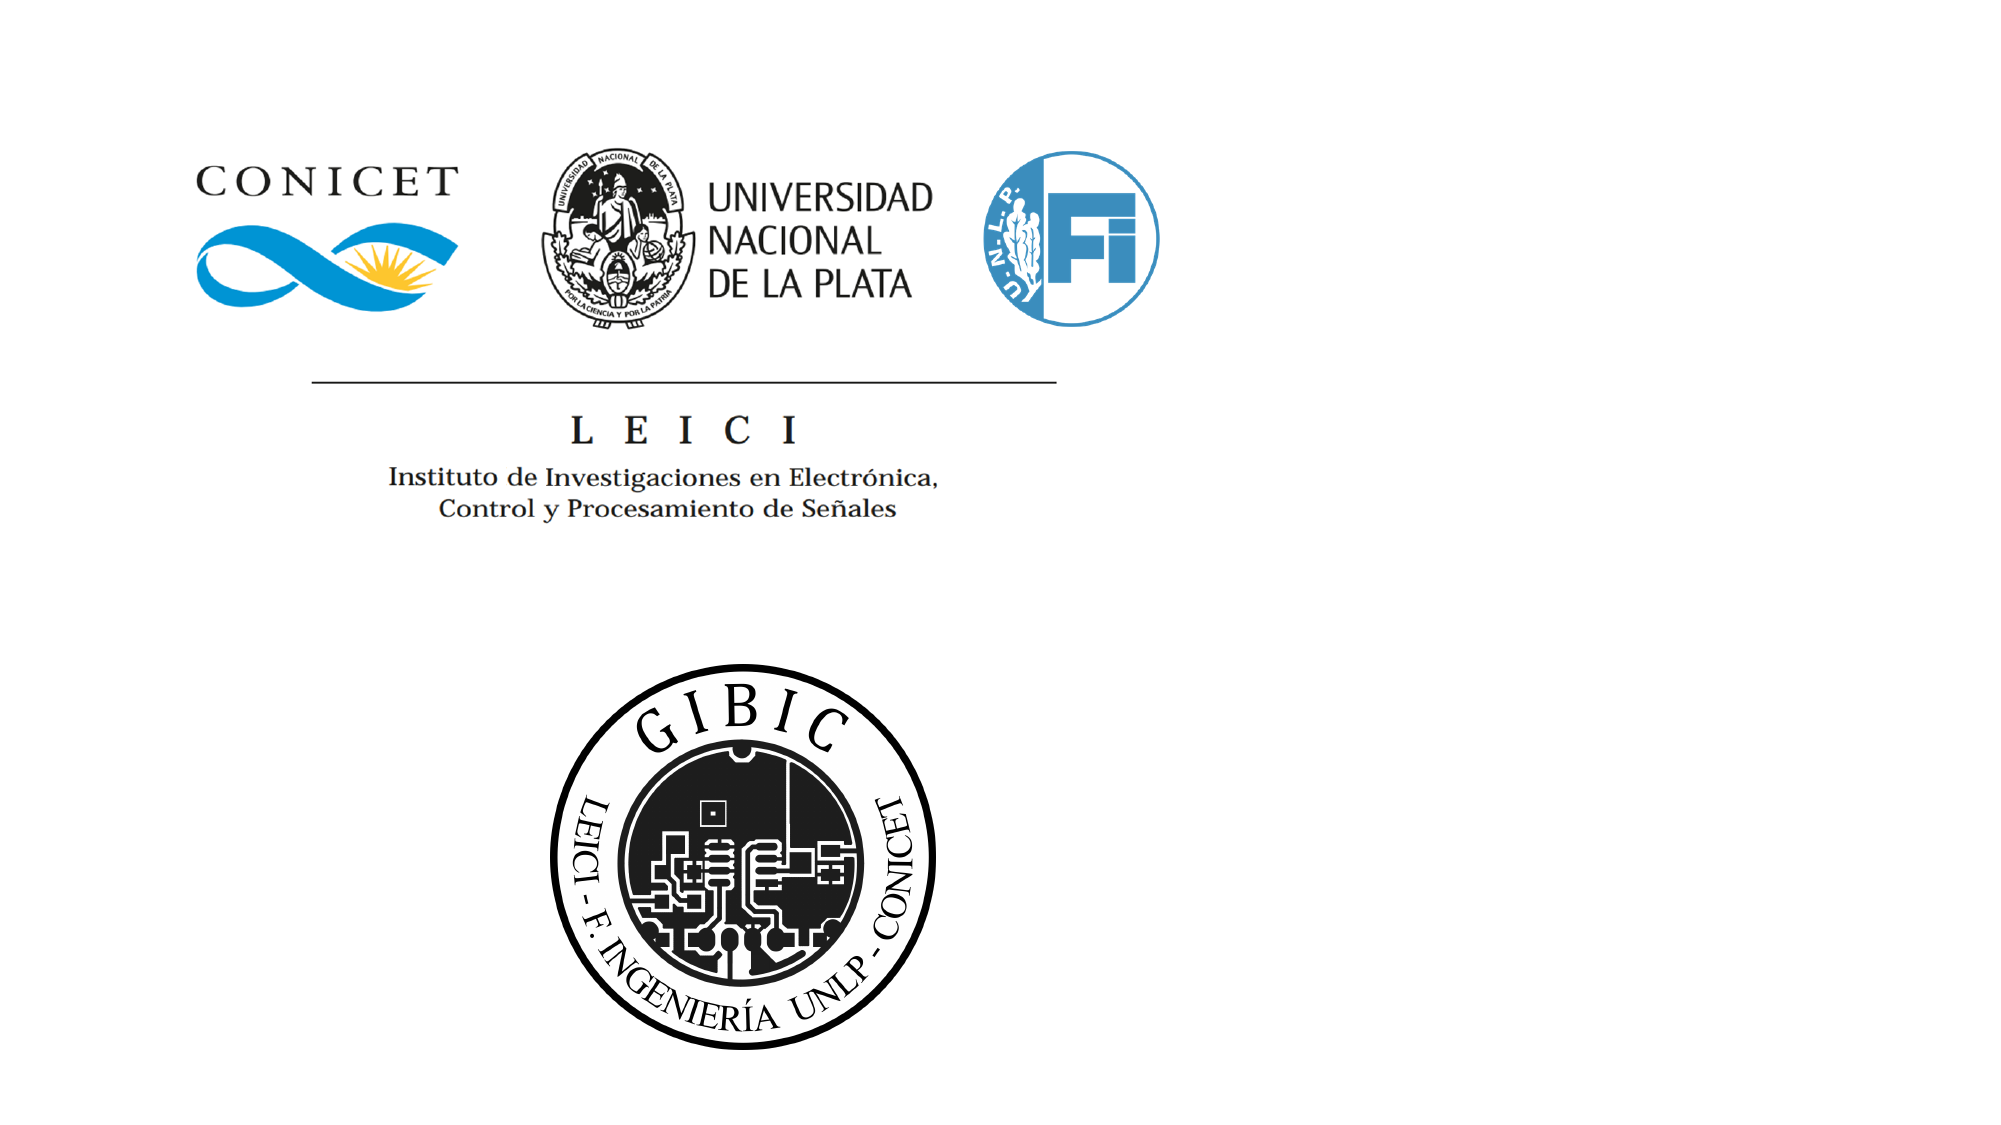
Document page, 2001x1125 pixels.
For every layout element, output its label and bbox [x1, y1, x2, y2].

picture [114, 101, 1241, 1051]
